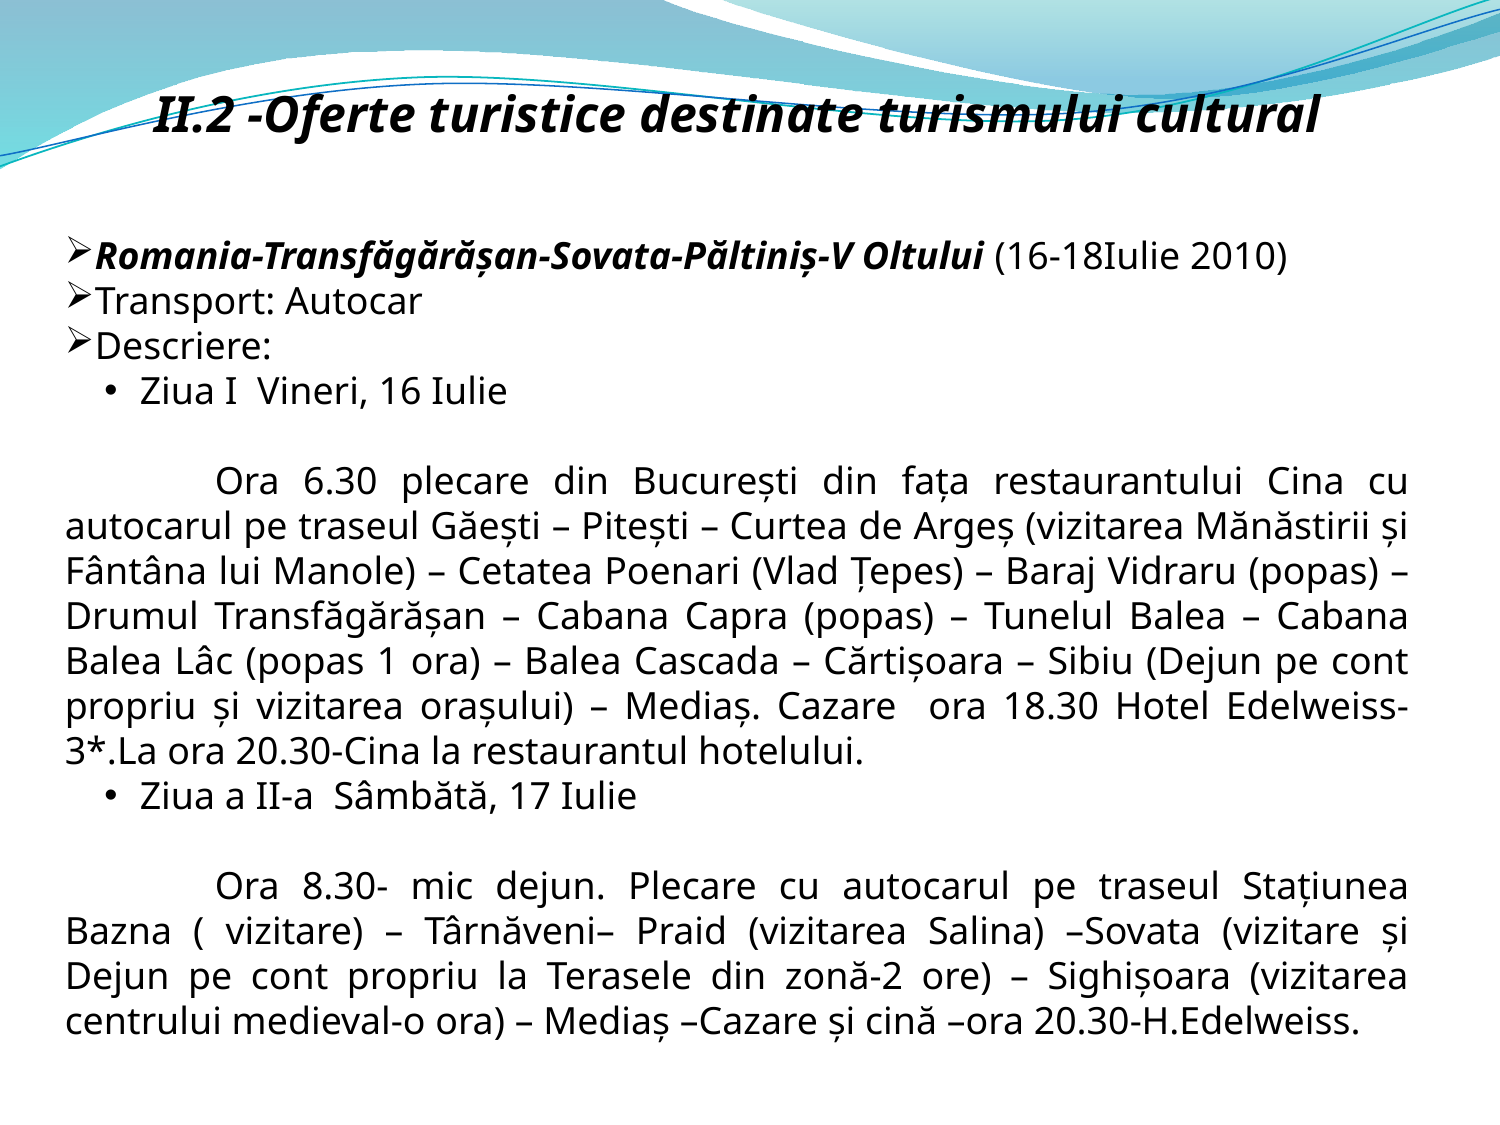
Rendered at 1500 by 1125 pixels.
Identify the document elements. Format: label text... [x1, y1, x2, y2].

text_box II.2 -Oferte turistice destinate turismului cultural Romania-Transfăgărăşan-Sovata-Păltiniş-V Oltului (16-18Iulie 2010) Transport: Autocar Descriere: Ziua I Vineri, 16 Iulie Ora 6.30 plecare din Bucureşti din faţa restaurantului Cina cu autocarul pe traseul Găeşti – Piteşti – Curtea de Argeş (vizitarea Mănăstirii şi Fântâna lui Manole) – Cetatea Poenari (Vlad Ţepes) – Baraj Vidraru (popas) – Drumul Transfăgărăşan – Cabana Capra (popas) – Tunelul Balea – Cabana Balea Lâc (popas 1 ora) – Balea Cascada – Cărtişoara – Sibiu (Dejun pe cont propriu şi vizitarea oraşului) – Mediaş. Cazare ora 18.30 Hotel Edelweiss-3*.La ora 20.30-Cina la restaurantul hotelului. Ziua a II-a Sâmbătă, 17 Iulie Ora 8.30- mic dejun. Plecare cu autocarul pe traseul Staţiunea Bazna ( vizitare) – Târnăveni– Praid (vizitarea Salina) –Sovata (vizitare şi Dejun pe cont propriu la Terasele din zonă-2 ore) – Sighişoara (vizitarea centrului medieval-o ora) – Mediaş –Cazare şi cină –ora 20.30-H.Edelweiss. [50, 74, 1425, 1125]
